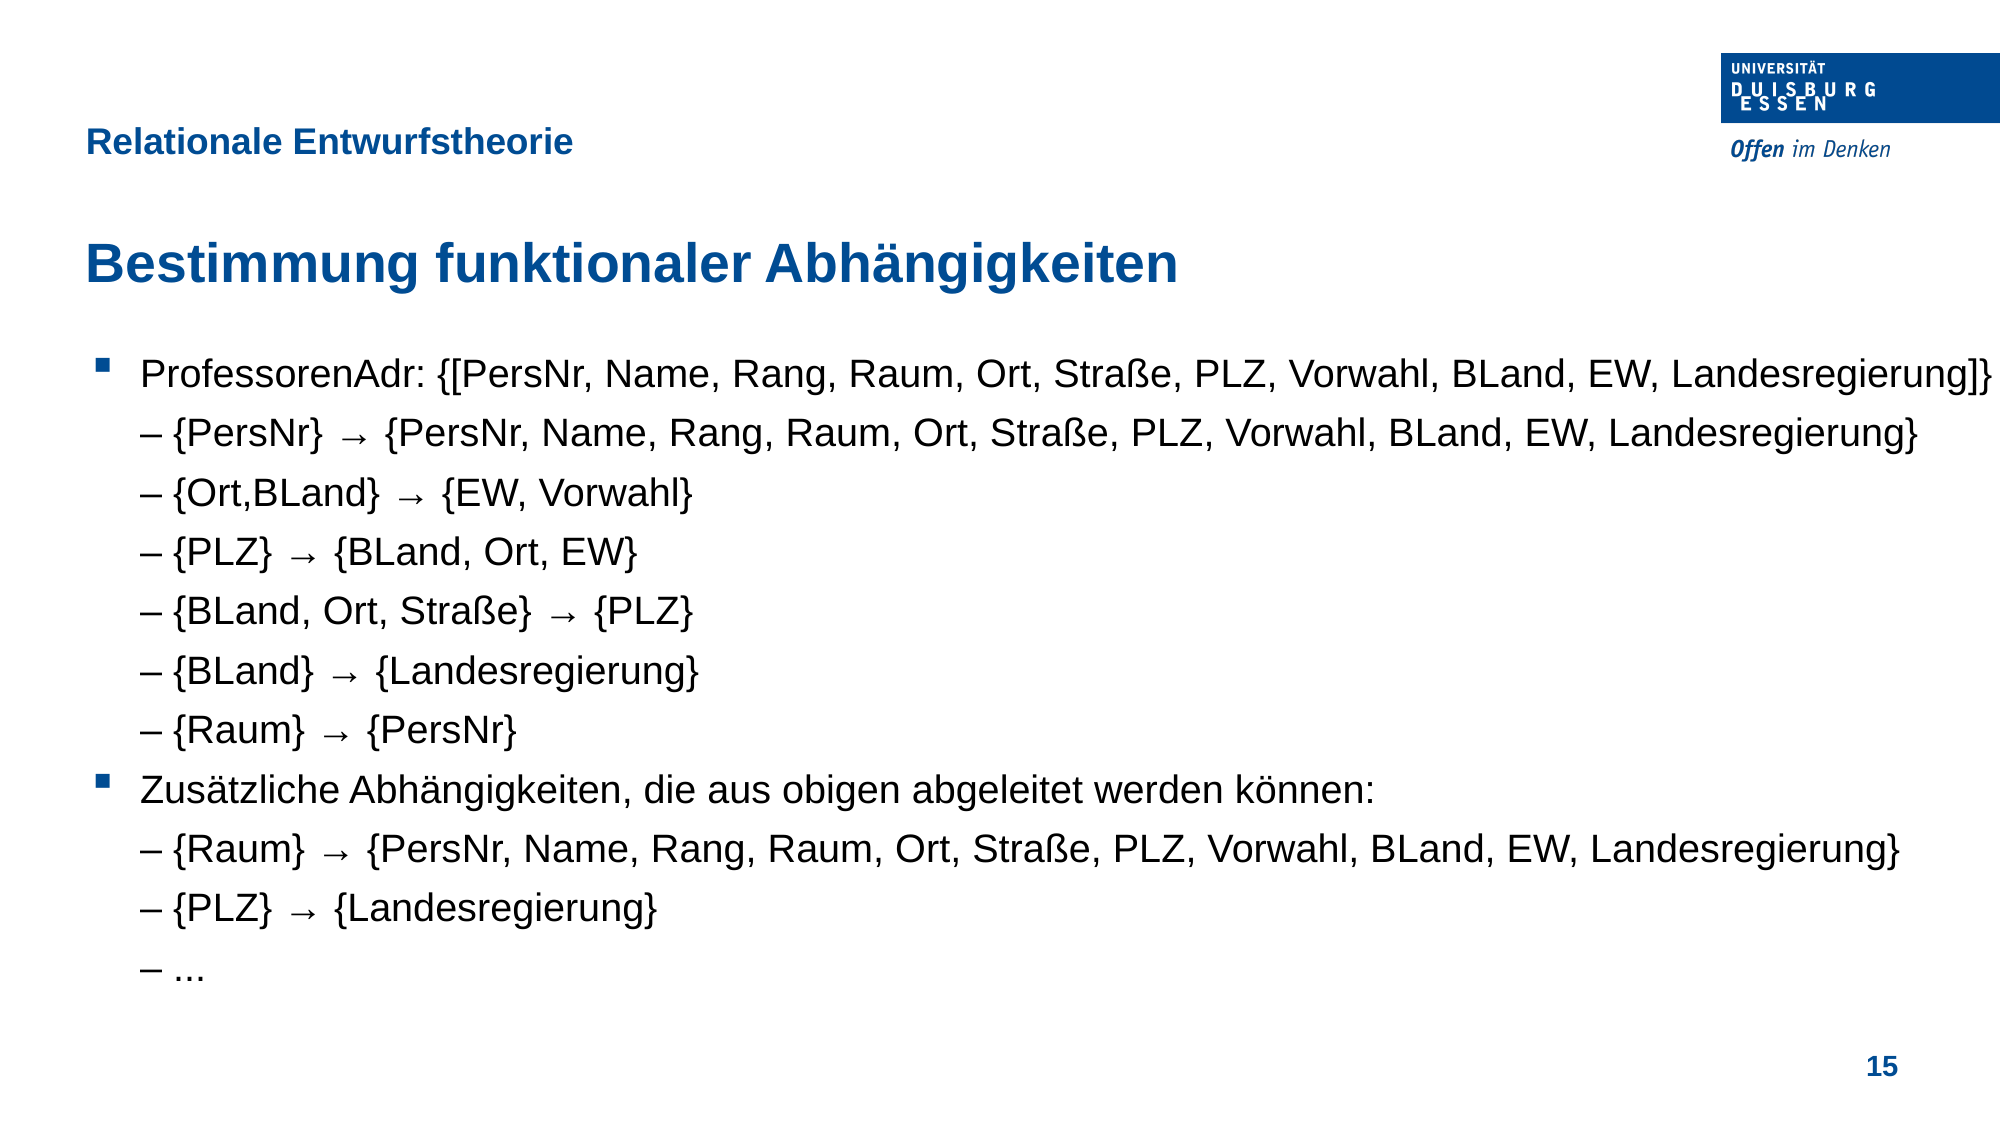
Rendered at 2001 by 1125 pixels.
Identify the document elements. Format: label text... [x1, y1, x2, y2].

picture [1721, 53, 2000, 162]
list ProfessorenAdr: {[PersNr, Name, Rang, Raum, Ort, Straße, PLZ, Vorwahl, BLand, EW, Landesregierung]} – {PersNr} → {PersNr, Name, Rang, Raum, Ort, Straße, PLZ, Vorwahl, BLand, EW, Landesregierung} – {Ort,BLand} → {EW, Vorwahl} – {PLZ} → {BLand, Ort, EW} – {BLand, Ort, Straße} → {PLZ} – {BLand} → {Landesregierung} – {Raum} → {PersNr} Zusätzliche Abhängigkeiten, die aus obigen abgeleitet werden können: – {Raum} → {PersNr, Name, Rang, Raum, Ort, Straße, PLZ, Vorwahl, BLand, EW, Landesregierung} – {PLZ} → {Landesregierung} – ... [85, 340, 2000, 1040]
slide_number 15 [1677, 1039, 1914, 1081]
list Relationale Entwurfstheorie [85, 122, 1694, 163]
list Bestimmung funktionaler Abhängigkeiten [85, 227, 1694, 303]
